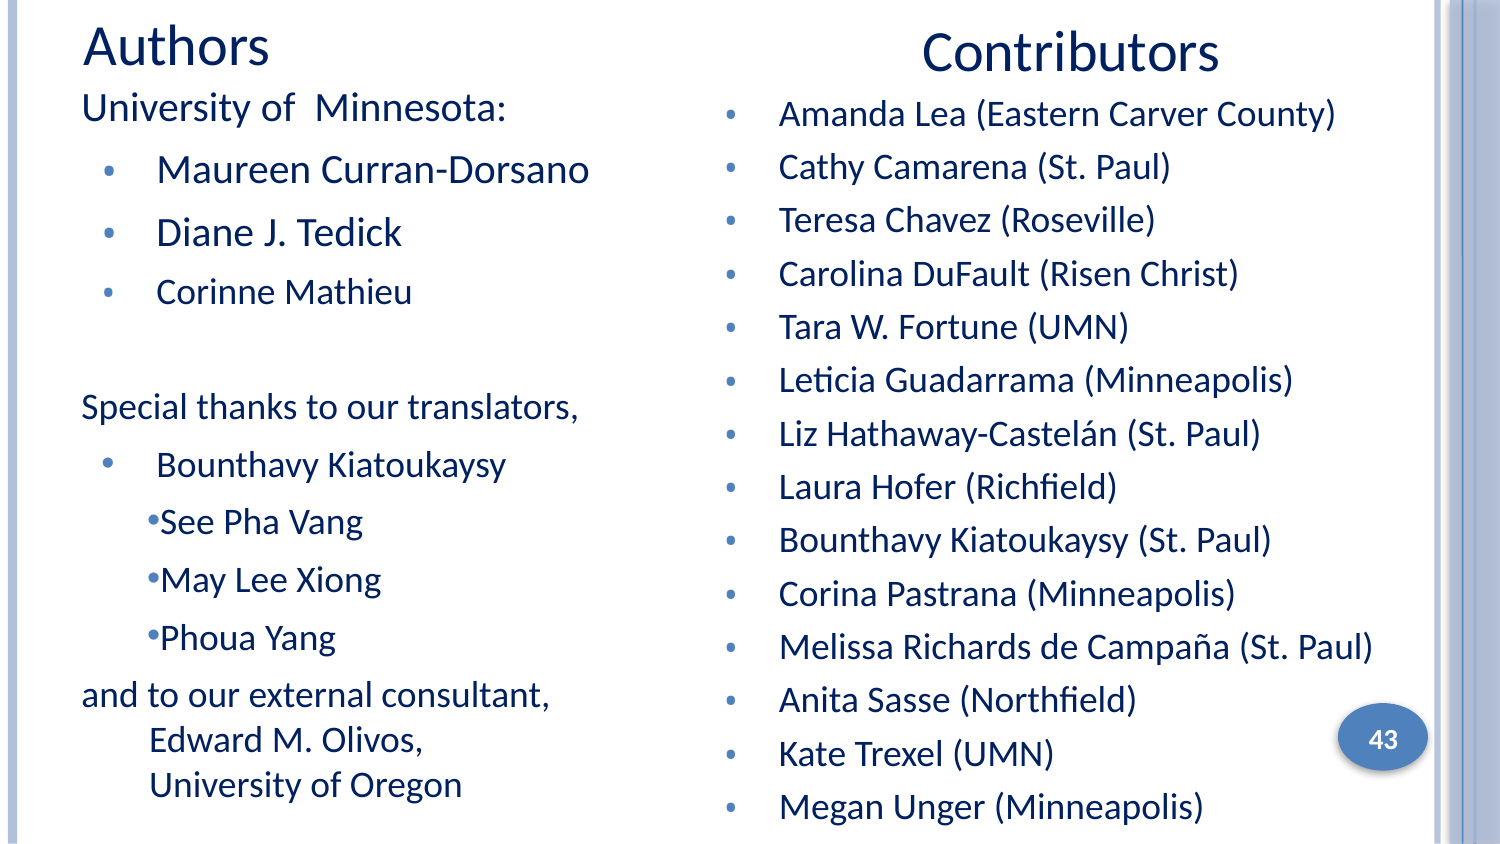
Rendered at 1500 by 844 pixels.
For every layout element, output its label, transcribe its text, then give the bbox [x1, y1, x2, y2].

text_box Authors [68, 0, 286, 85]
text_box Contributors [894, 5, 1248, 91]
text_box University of Minnesota: Maureen Curran-Dorsano Diane J. Tedick Corinne Mathieu Special thanks to our translators, Bounthavy Kiatoukaysy See Pha Vang May Lee Xiong Phoua Yang and to our external consultant, Edward M. Olivos, University of Oregon [66, 72, 720, 613]
slide_number 43 [1333, 705, 1434, 770]
text_box Amanda Lea (Eastern Carver County) Cathy Camarena (St. Paul) Teresa Chavez (Roseville) Carolina DuFault (Risen Christ) Tara W. Fortune (UMN) Leticia Guadarrama (Minneapolis) Liz Hathaway-Castelán (St. Paul) Laura Hofer (Richfield) Bounthavy Kiatoukaysy (St. Paul) Corina Pastrana (Minneapolis) Melissa Richards de Campaña (St. Paul) Anita Sasse (Northfield) Kate Trexel (UMN) Megan Unger (Minneapolis) [688, 81, 1434, 622]
